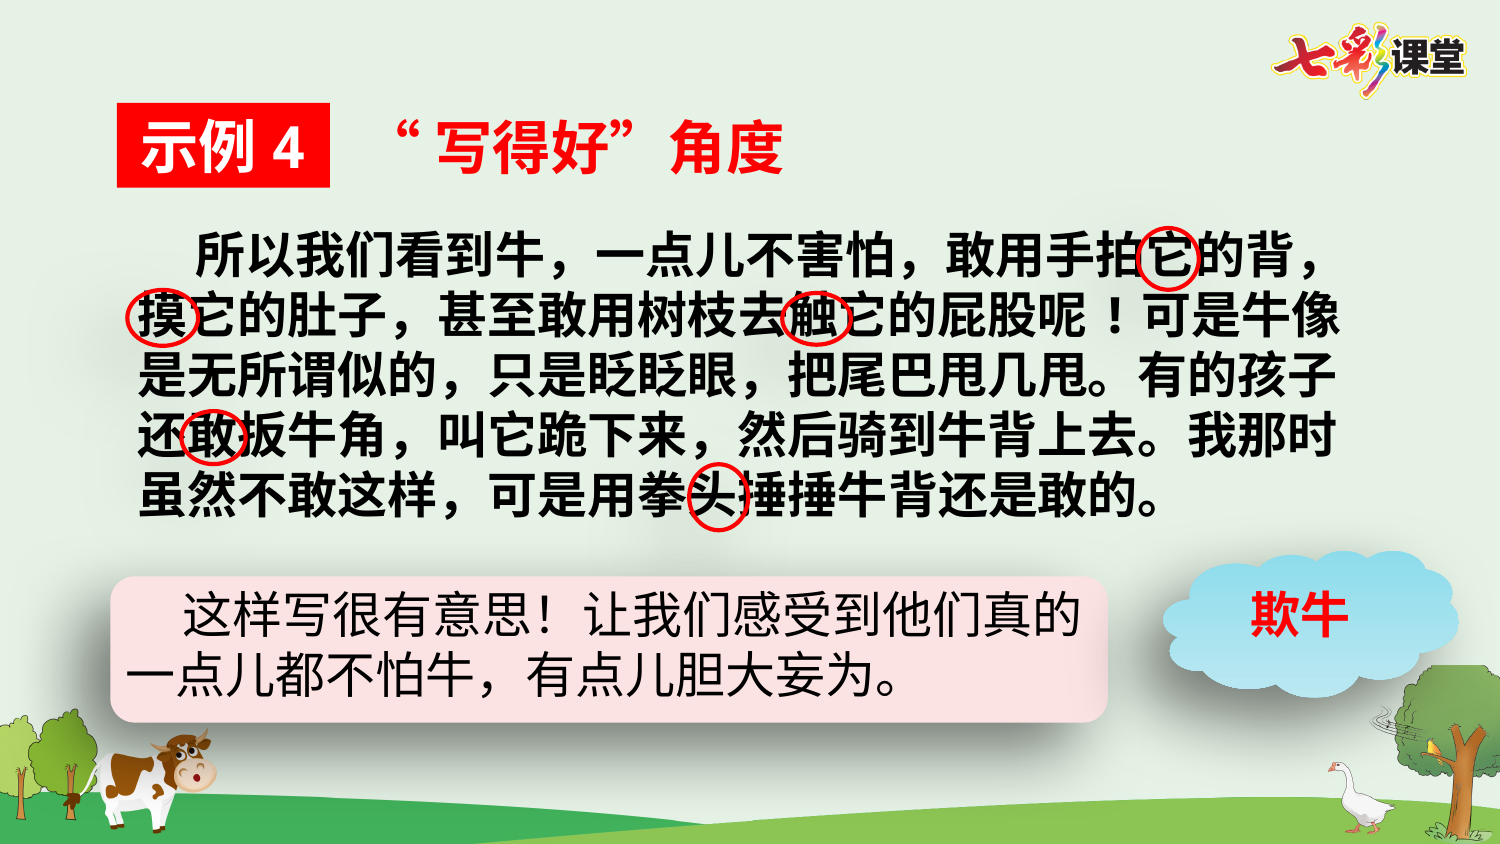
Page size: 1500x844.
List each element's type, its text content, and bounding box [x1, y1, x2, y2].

text_box [689, 464, 749, 531]
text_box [110, 576, 1108, 723]
picture [0, 0, 1500, 844]
text_box [1137, 228, 1199, 290]
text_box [1163, 550, 1459, 698]
text_box “写得好”角度 [347, 104, 809, 189]
text_box [782, 292, 851, 345]
text_box [181, 411, 246, 465]
text_box 所以我们看到牛，一点儿不害怕，敢用手拍它的背，摸它的肚子，甚至敢用树枝去触它的屁股呢!可是牛像是无所谓似的，只是眨眨眼，把尾巴甩几甩。有的孩子还敢扳牛角，叫它跪下来，然后骑到牛背上去。我那时虽然不敢这样，可是用拳头捶捶牛背还是敢的。 [123, 216, 1402, 532]
text_box 示例4 [116, 102, 330, 188]
text_box [127, 289, 199, 346]
